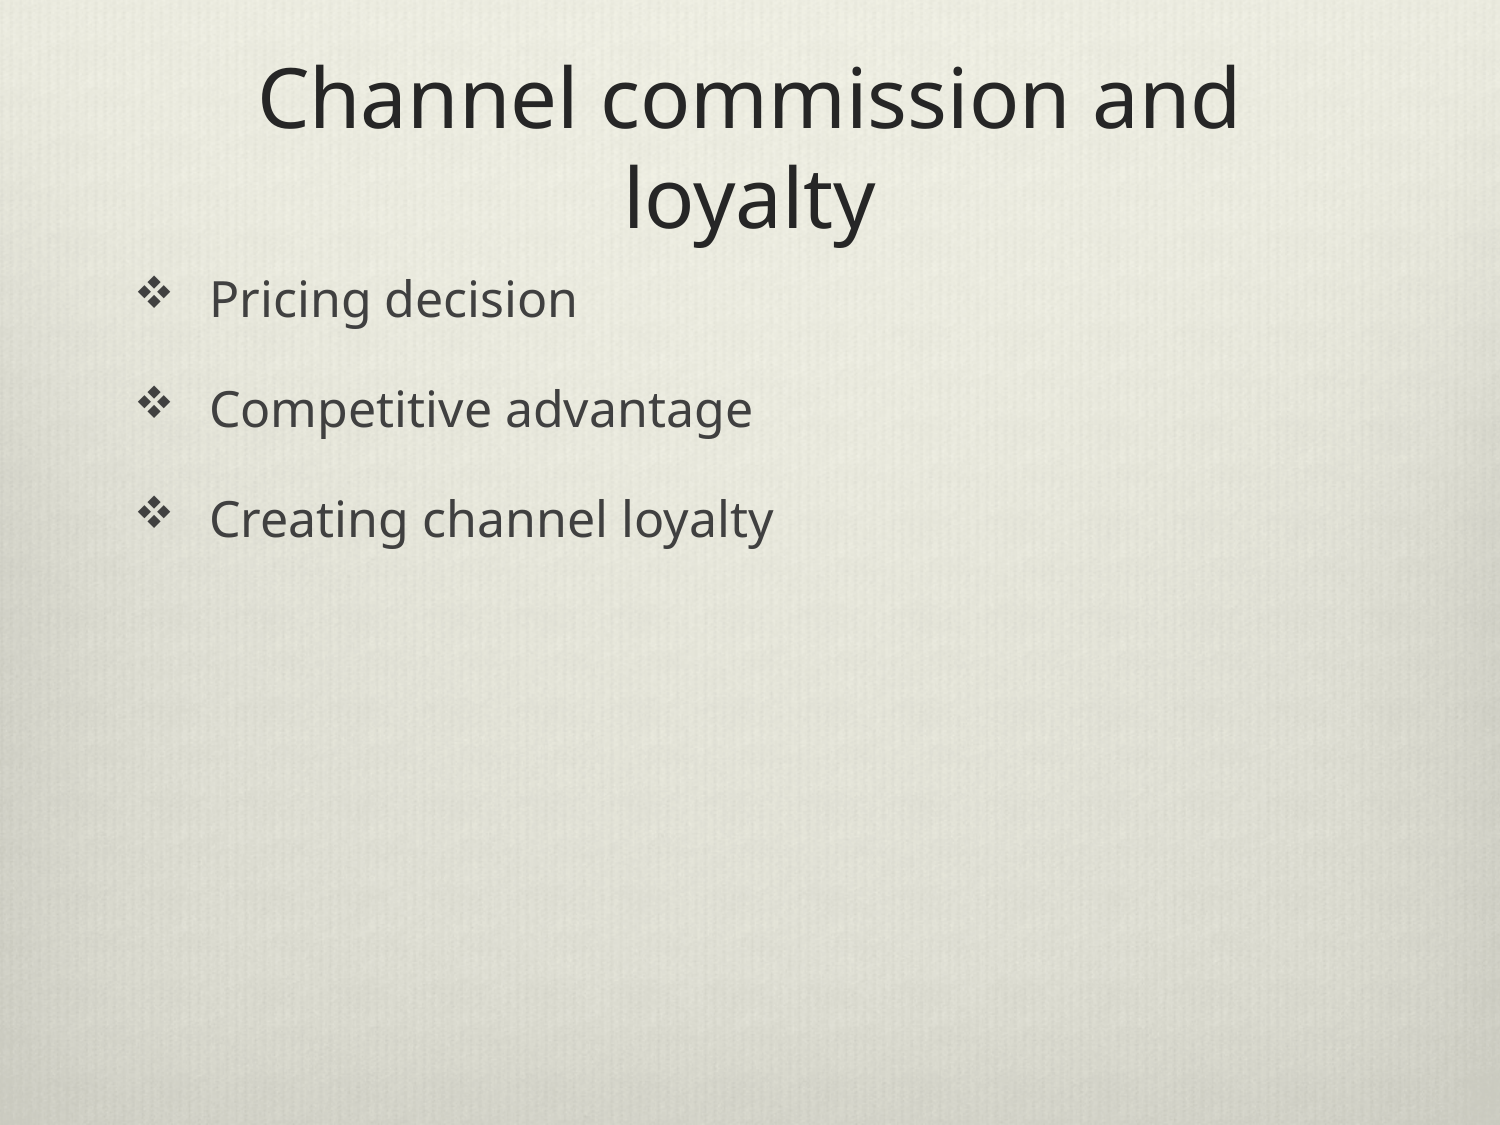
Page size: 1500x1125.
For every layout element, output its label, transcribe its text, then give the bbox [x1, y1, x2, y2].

title Channel commission and loyalty [119, 51, 1381, 240]
list Pricing decision Competitive advantage Creating channel loyalty [119, 260, 1381, 1011]
